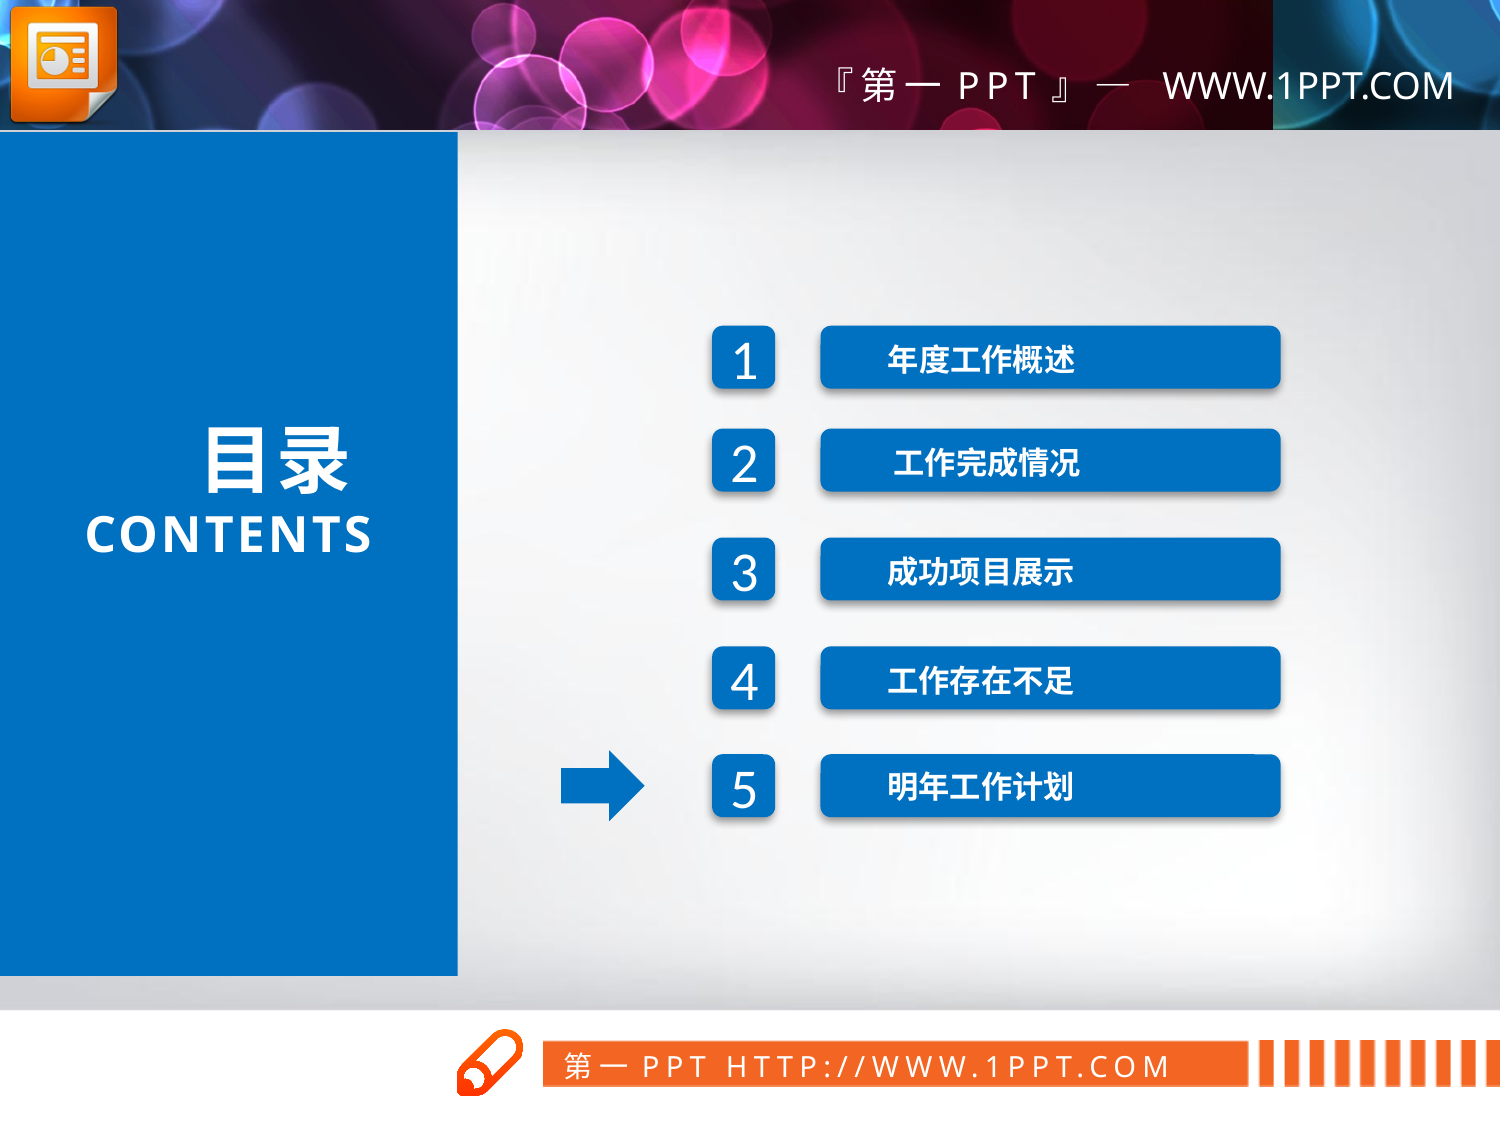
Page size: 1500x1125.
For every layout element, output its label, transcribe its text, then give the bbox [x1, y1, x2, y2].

text_box 目录 CONTENTS [41, 405, 387, 571]
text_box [820, 753, 1281, 818]
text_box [820, 537, 1281, 601]
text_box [820, 646, 1281, 710]
text_box 2 [712, 428, 776, 492]
text_box 4 [712, 646, 776, 710]
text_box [820, 325, 1281, 389]
text_box [0, 132, 458, 976]
text_box 5 [712, 754, 776, 818]
text_box 1 [712, 325, 776, 389]
text_box 3 [712, 537, 776, 601]
picture [543, 1040, 1500, 1087]
picture [0, 0, 1500, 1012]
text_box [820, 428, 1281, 492]
text_box [561, 750, 645, 822]
